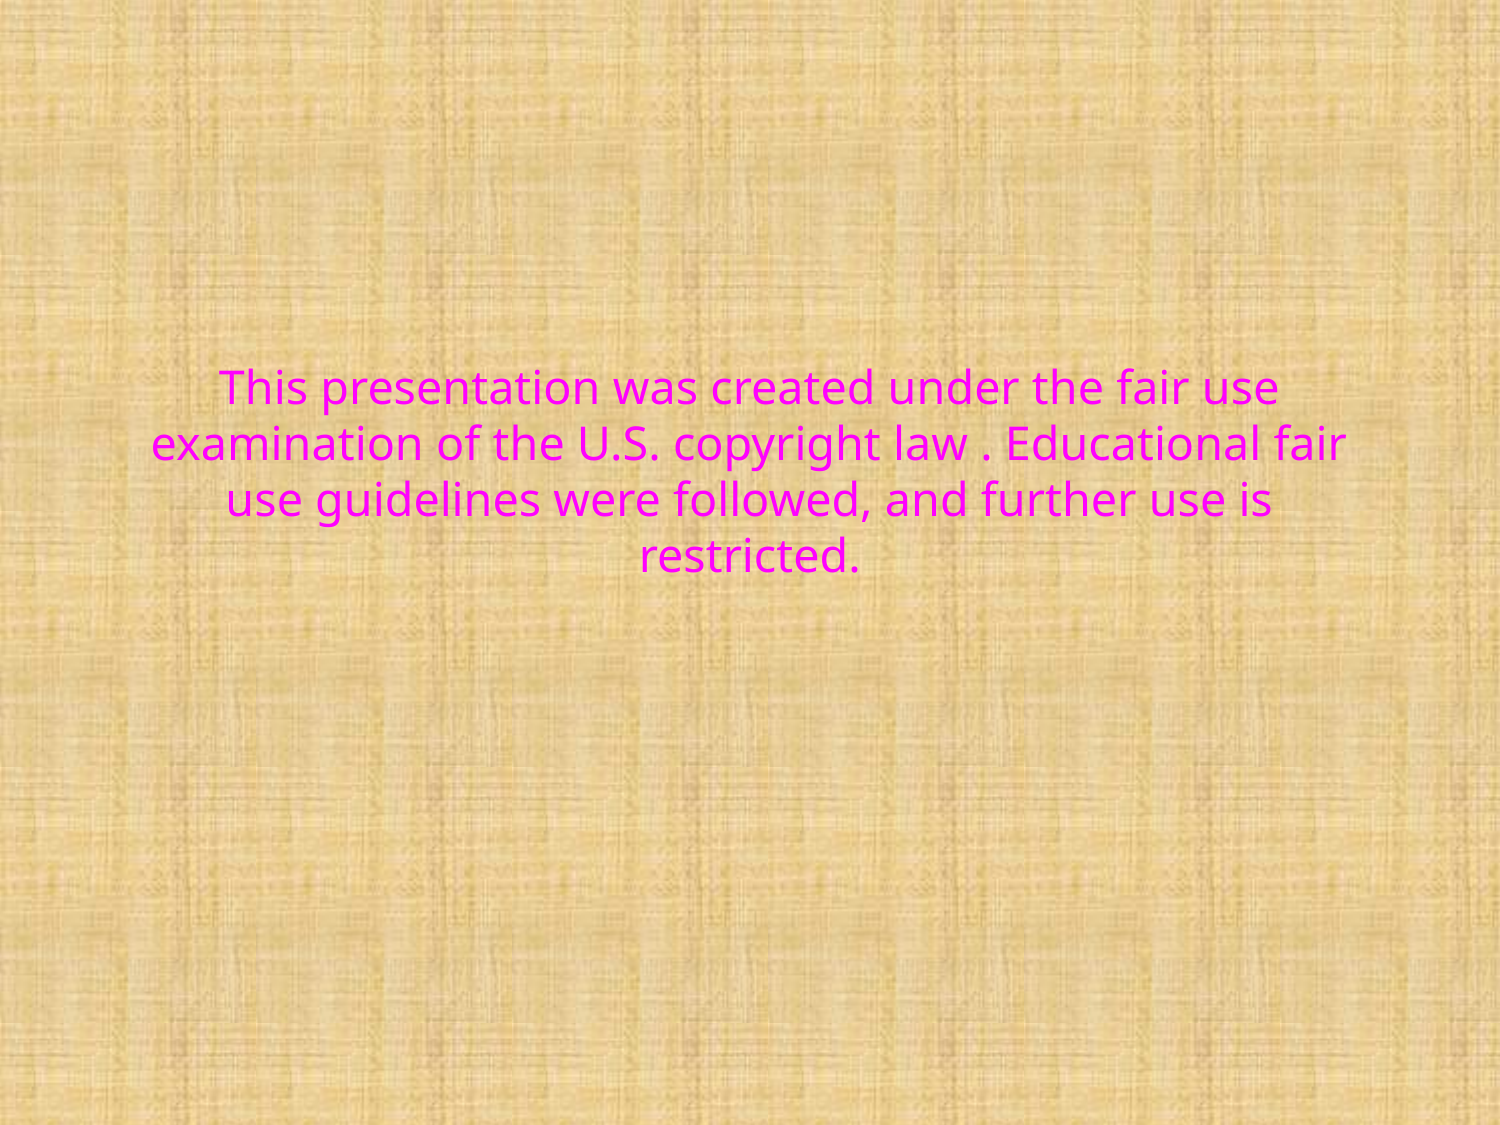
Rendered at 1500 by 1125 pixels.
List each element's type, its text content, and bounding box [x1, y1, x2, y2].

title This presentation was created under the fair use examination of the U.S. copyright law . Educational fair use guidelines were followed, and further use is restricted. [112, 349, 1388, 591]
picture [0, 0, 1500, 1125]
